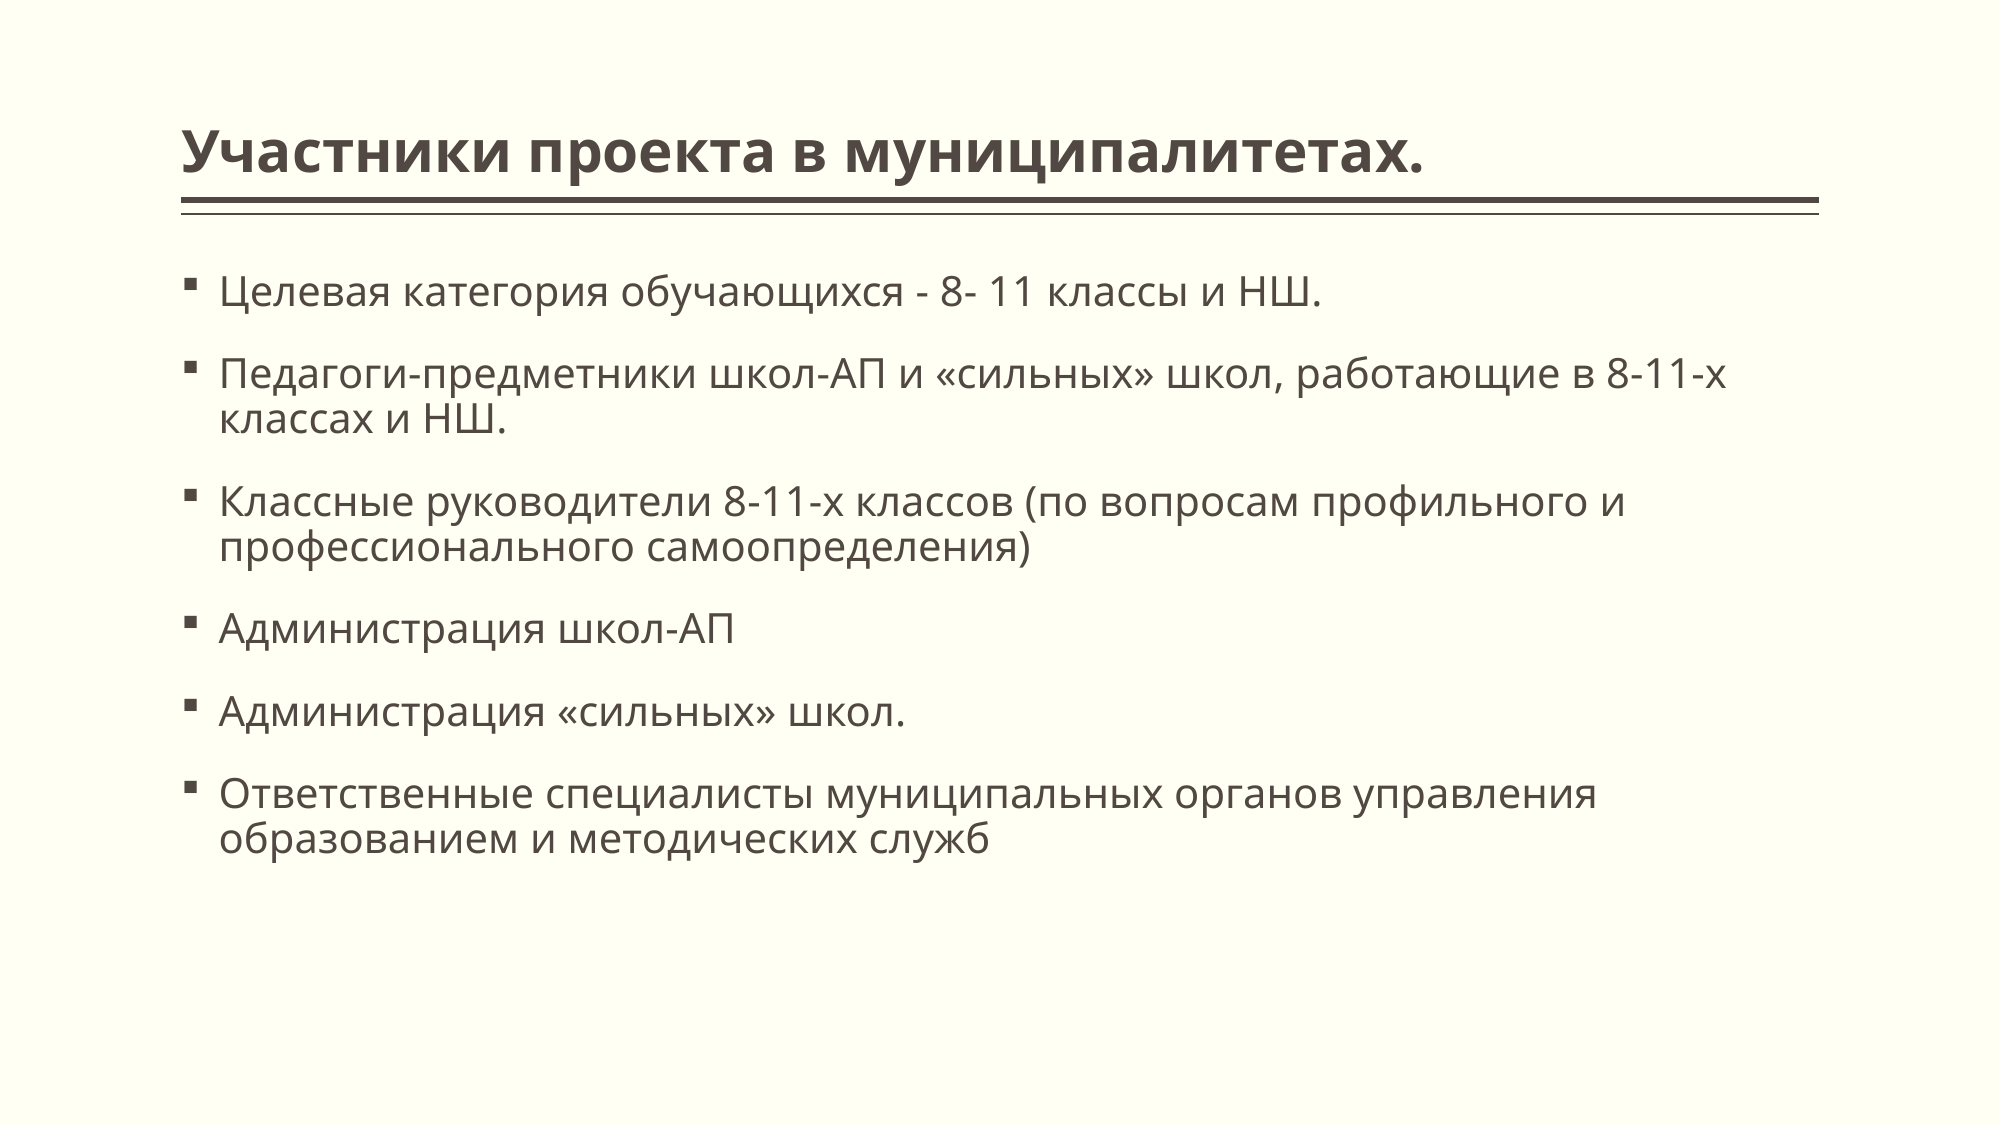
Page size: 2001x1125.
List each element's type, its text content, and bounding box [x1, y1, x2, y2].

title Участники проекта в муниципалитетах. [181, 12, 1819, 193]
list Целевая категория обучающихся - 8- 11 классы и НШ. Педагоги-предметники школ-АП и «сильных» школ, работающие в 8-11-х классах и НШ. Классные руководители 8-11-х классов (по вопросам профильного и профессионального самоопределения) Администрация школ-АП Администрация «сильных» школ. Ответственные специалисты муниципальных органов управления образованием и методических служб [181, 262, 1819, 1013]
